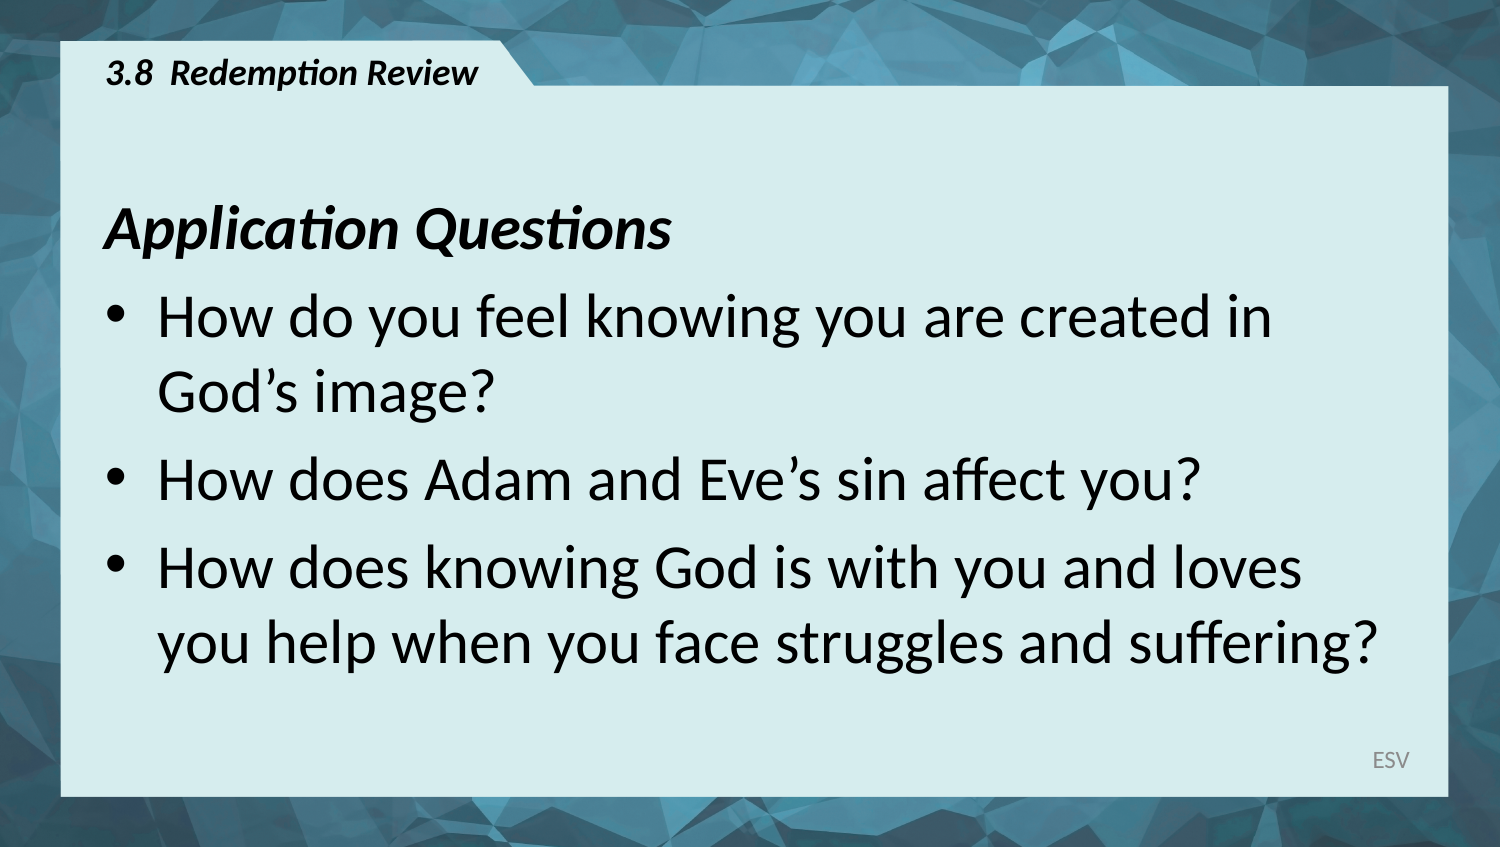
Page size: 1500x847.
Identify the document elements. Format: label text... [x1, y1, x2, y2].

title 3.8 Redemption Review [89, 33, 1420, 108]
footer ESV [950, 736, 1425, 782]
picture [0, 0, 1500, 847]
list Application Questions How do you feel knowing you are created in God’s image? How does Adam and Eve’s sin affect you? How does knowing God is with you and loves you help when you face struggles and suffering? [89, 141, 1403, 722]
